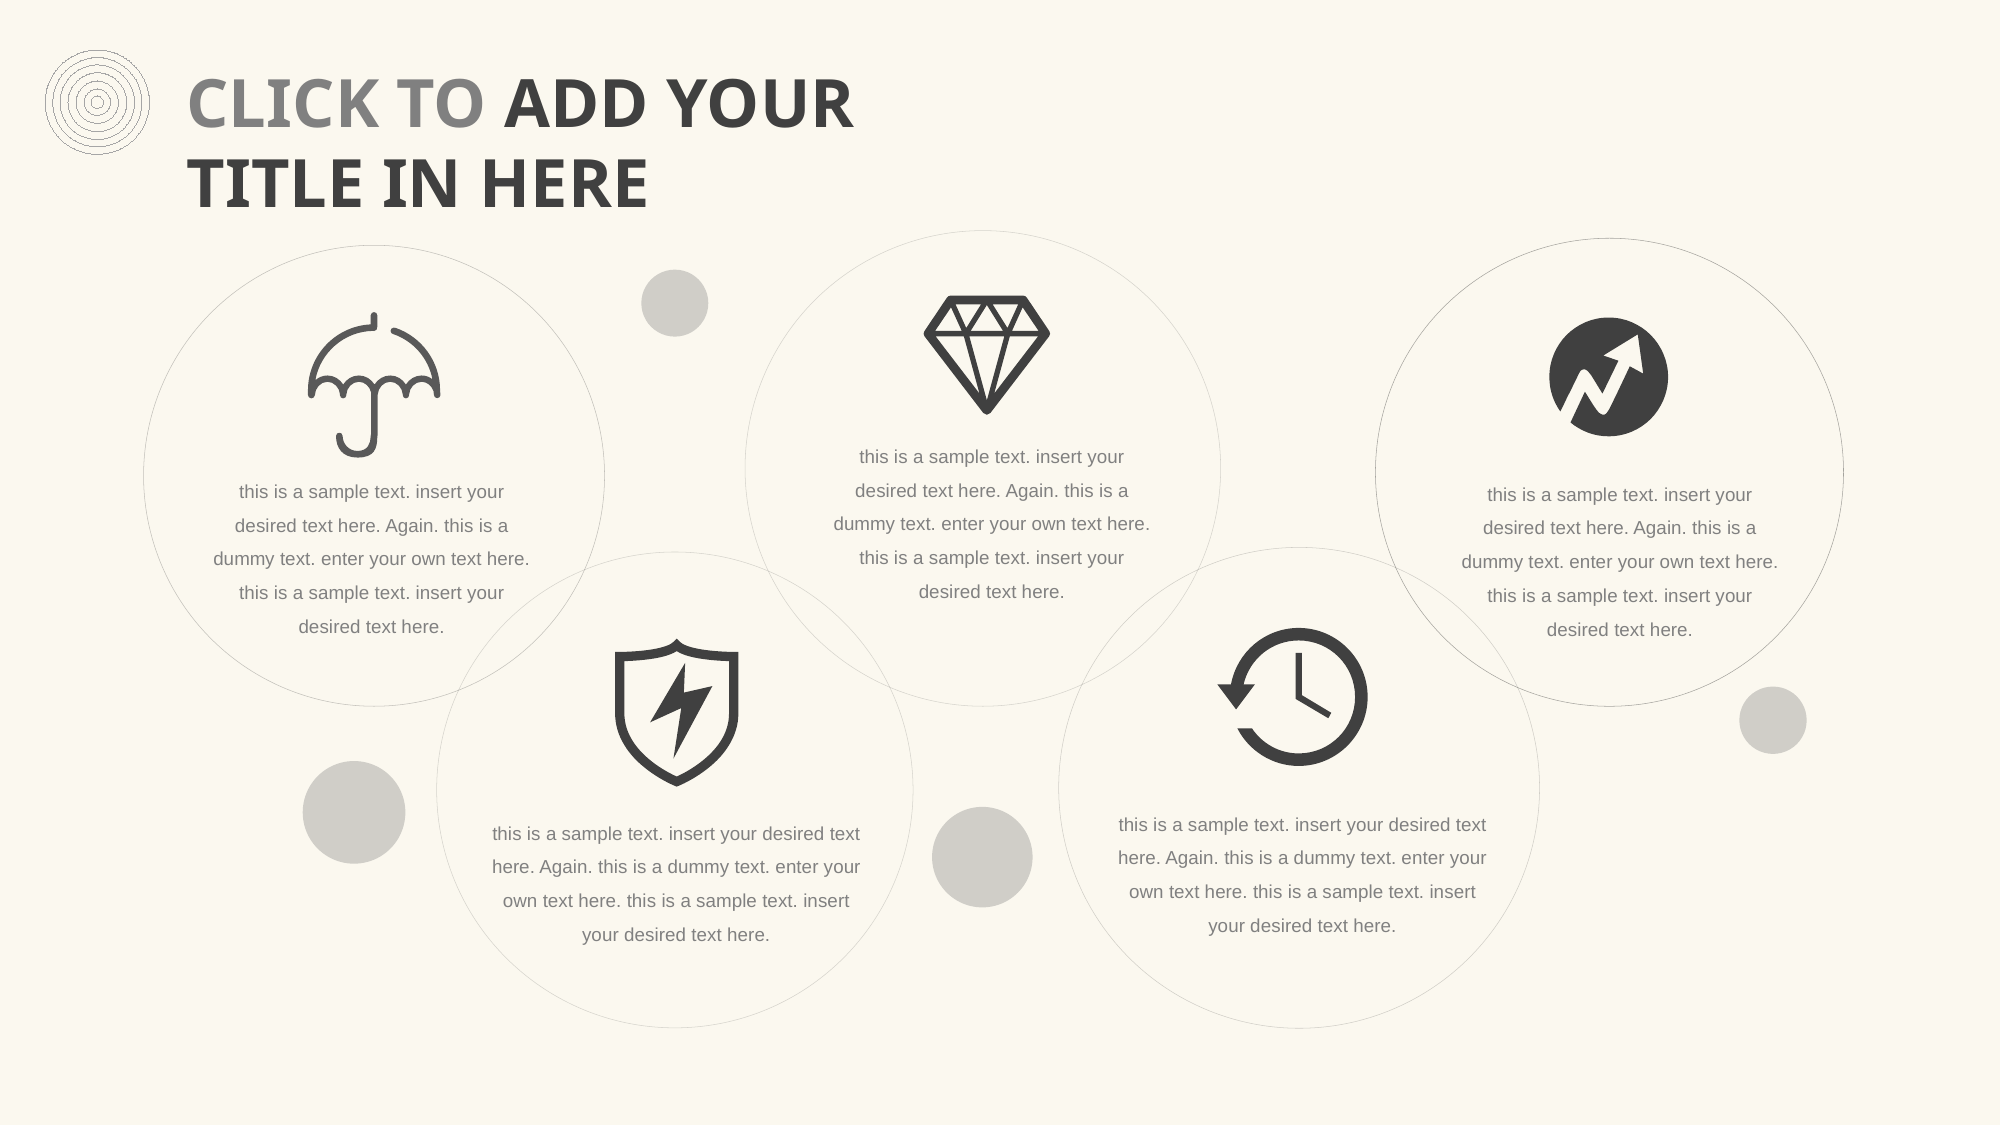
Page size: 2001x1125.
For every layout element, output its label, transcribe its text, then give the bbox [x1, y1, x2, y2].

text_box CLICK TO ADD YOUR TITLE IN HERE [171, 53, 1008, 228]
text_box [143, 245, 605, 707]
text_box [302, 761, 406, 864]
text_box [1058, 547, 1540, 1029]
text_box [745, 230, 1221, 707]
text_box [436, 551, 914, 1028]
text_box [1375, 238, 1844, 707]
text_box [641, 269, 709, 337]
text_box [932, 806, 1033, 908]
text_box [1739, 707, 1807, 754]
